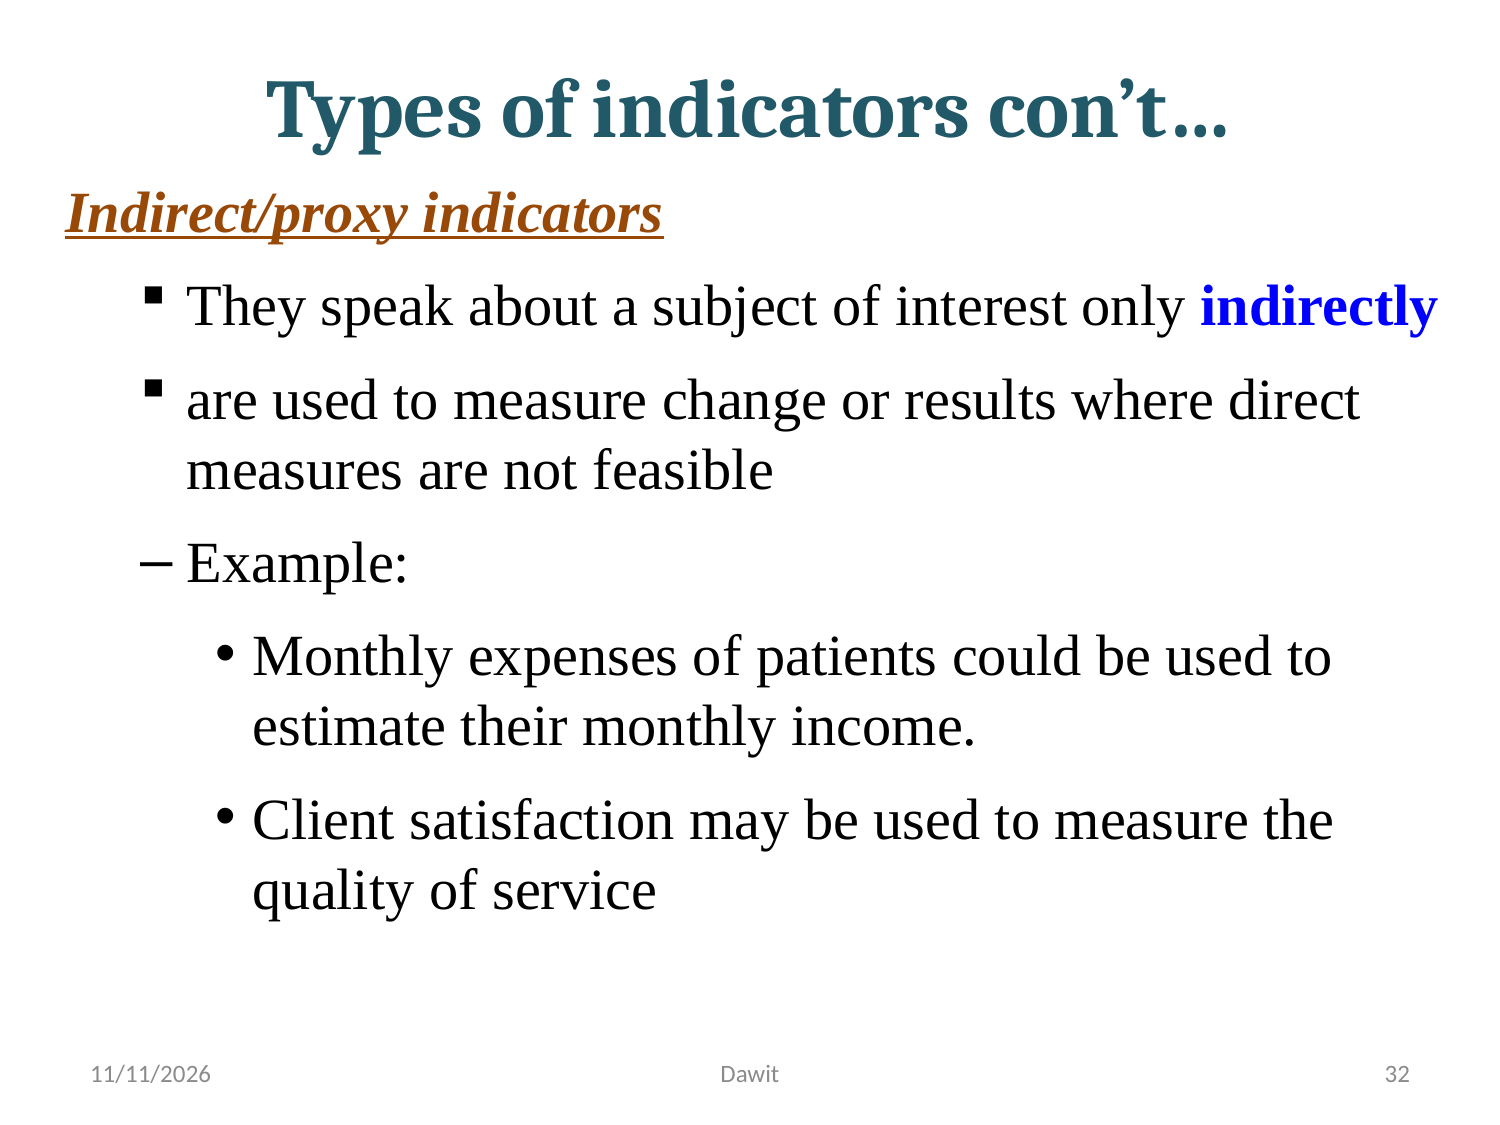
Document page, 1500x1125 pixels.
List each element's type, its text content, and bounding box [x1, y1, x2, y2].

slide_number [75, 1042, 425, 1103]
slide_number 32 [1074, 1042, 1425, 1103]
footer Dawit [512, 1042, 988, 1103]
title Types of indicators con’t… [75, 45, 1425, 163]
list Indirect/proxy indicators They speak about a subject of interest only indirectly are used to measure change or results where direct measures are not feasible Example: Monthly expenses of patients could be used to estimate their monthly income. Client satisfaction may be used to measure the quality of service [50, 166, 1463, 1016]
